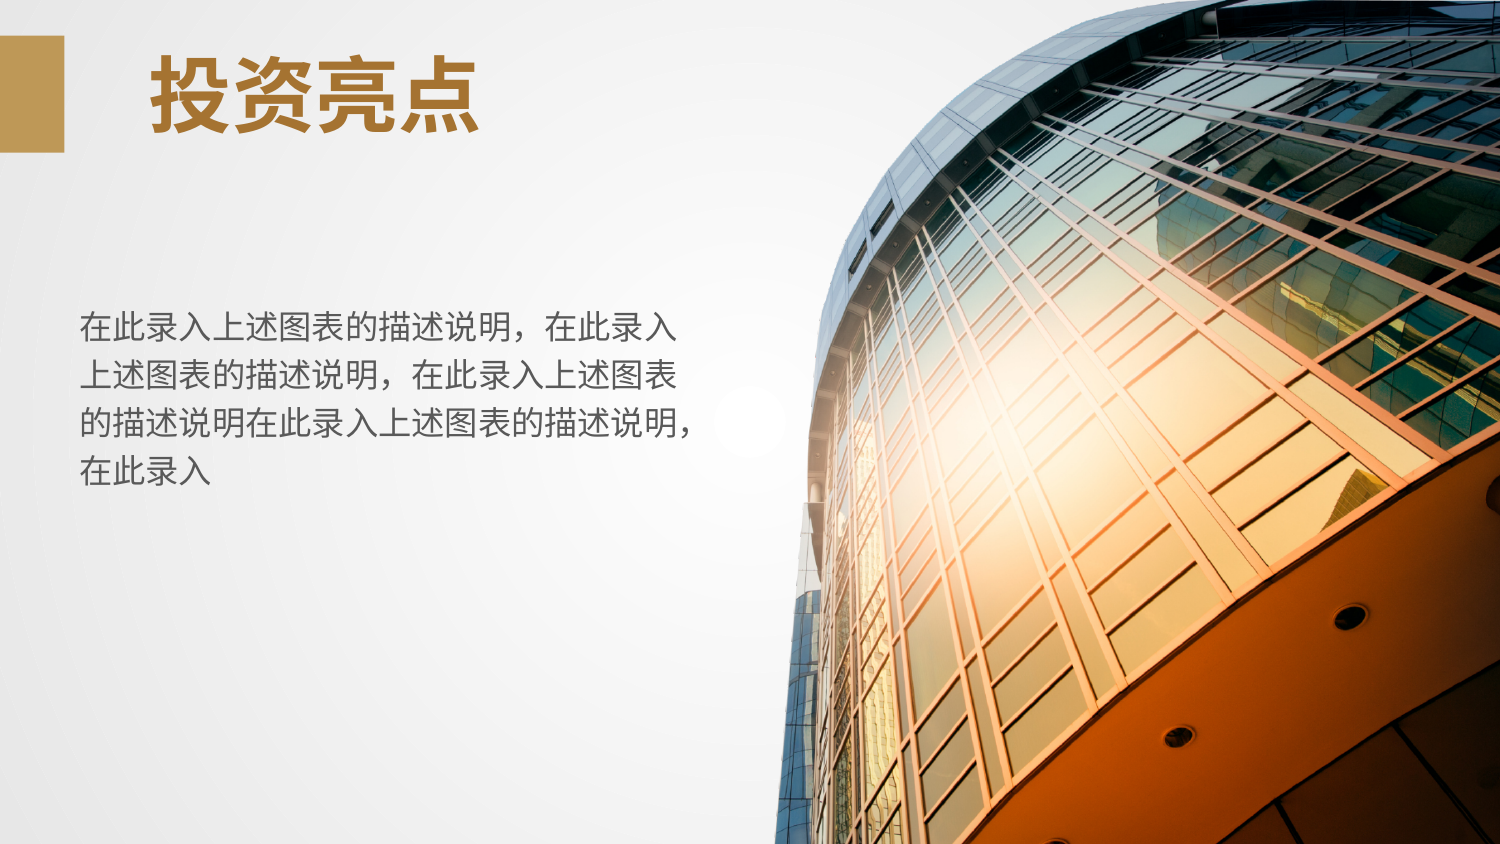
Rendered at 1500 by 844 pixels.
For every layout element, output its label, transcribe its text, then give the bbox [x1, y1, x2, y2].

text_box [0, 35, 65, 154]
picture [756, 0, 1500, 844]
text_box 投资亮点 [134, 35, 497, 151]
text_box 在此录入上述图表的描述说明，在此录入上述图表的描述说明，在此录入上述图表的描述说明在此录入上述图表的描述说明，在此录入 [64, 291, 721, 594]
